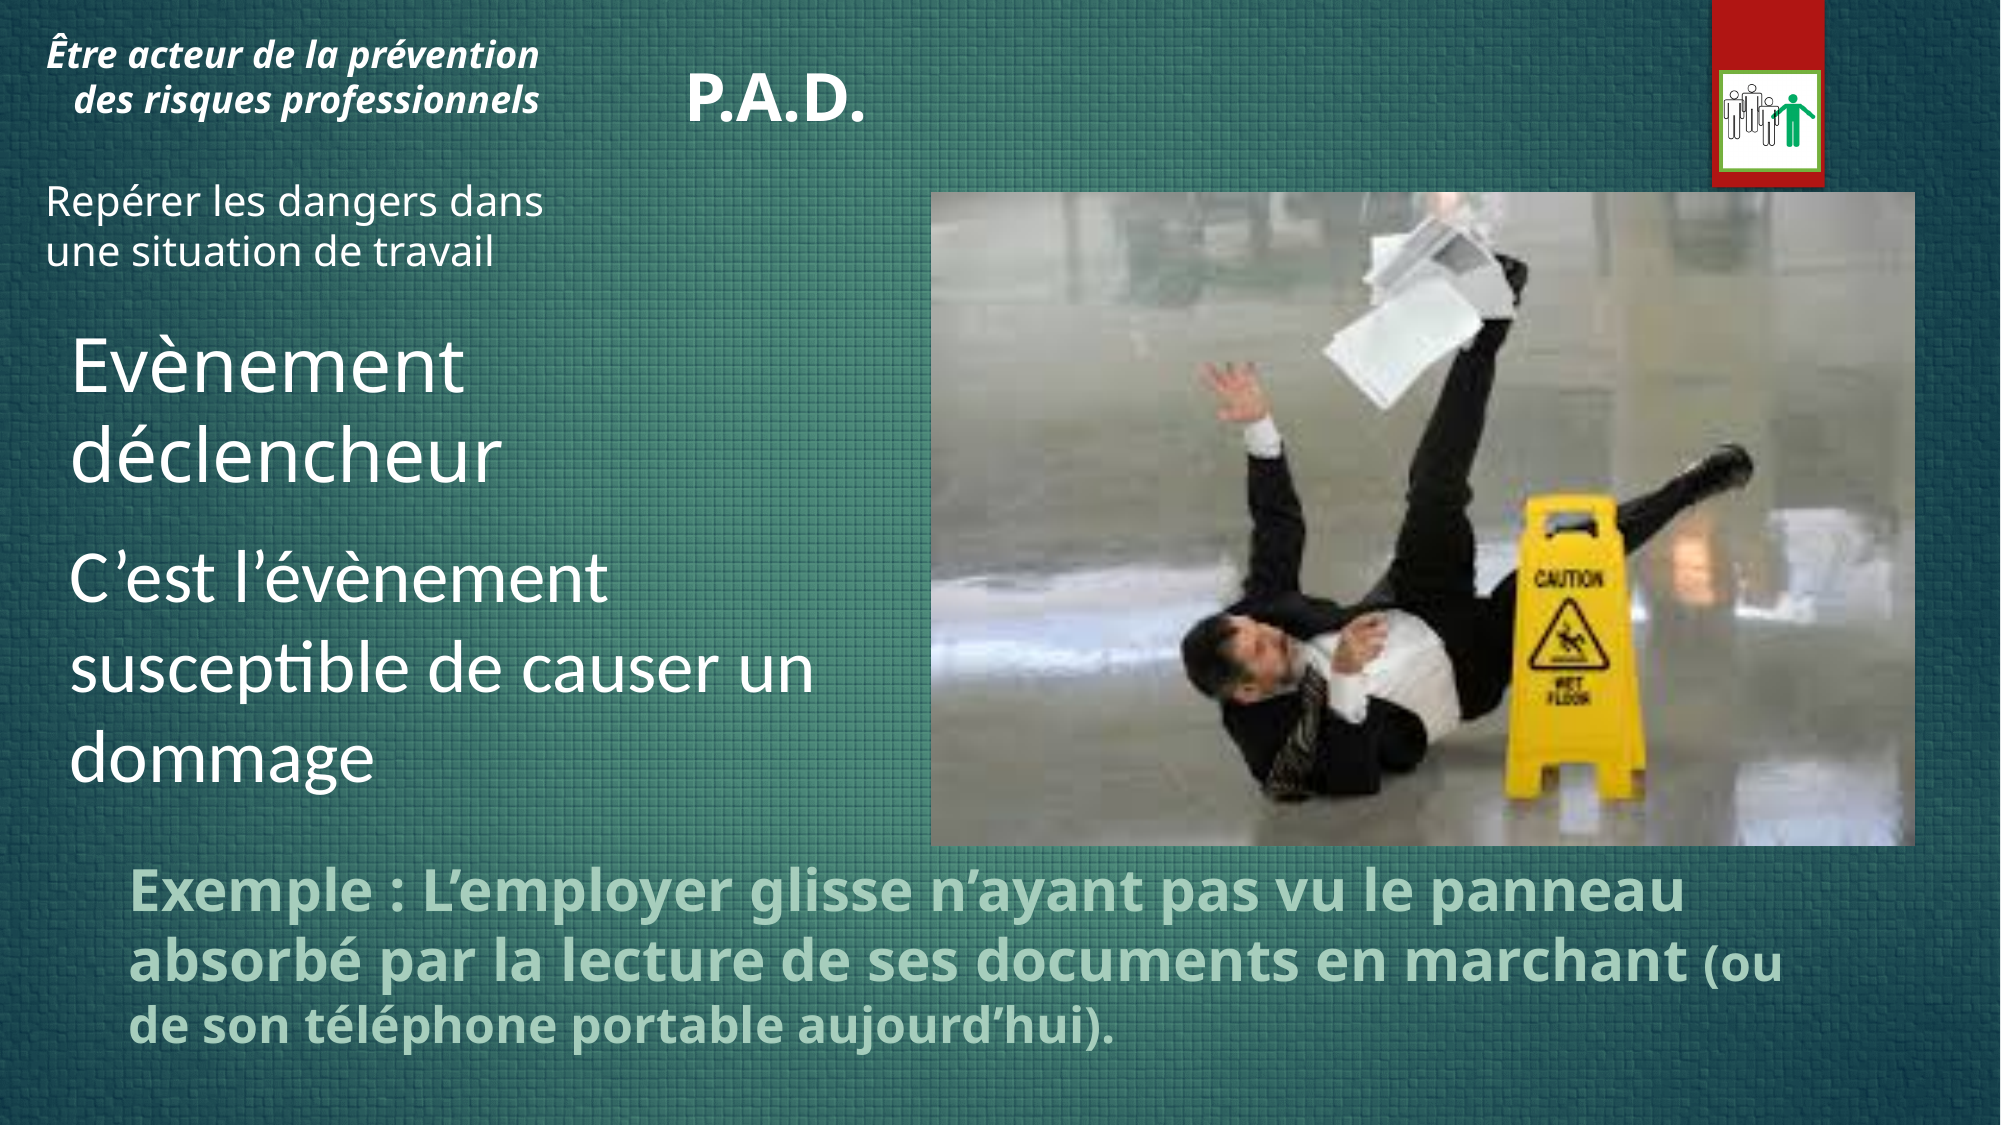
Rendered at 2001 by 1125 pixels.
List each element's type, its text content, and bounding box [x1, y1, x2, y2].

text_box Exemple : L’employer glisse n’ayant pas vu le panneau absorbé par la lecture de ses documents en marchant (ou de son téléphone portable aujourd’hui). [113, 845, 1808, 1061]
text_box Être acteur de la prévention des risques professionnels [9, 23, 556, 128]
text_box Evènement déclencheur C’est l’évènement susceptible de causer un dommage [54, 310, 900, 805]
picture [930, 192, 1915, 847]
text_box Repérer les dangers dans une situation de travail [31, 167, 578, 283]
picture [1718, 70, 1821, 172]
text_box P.A.D. [648, 47, 903, 142]
